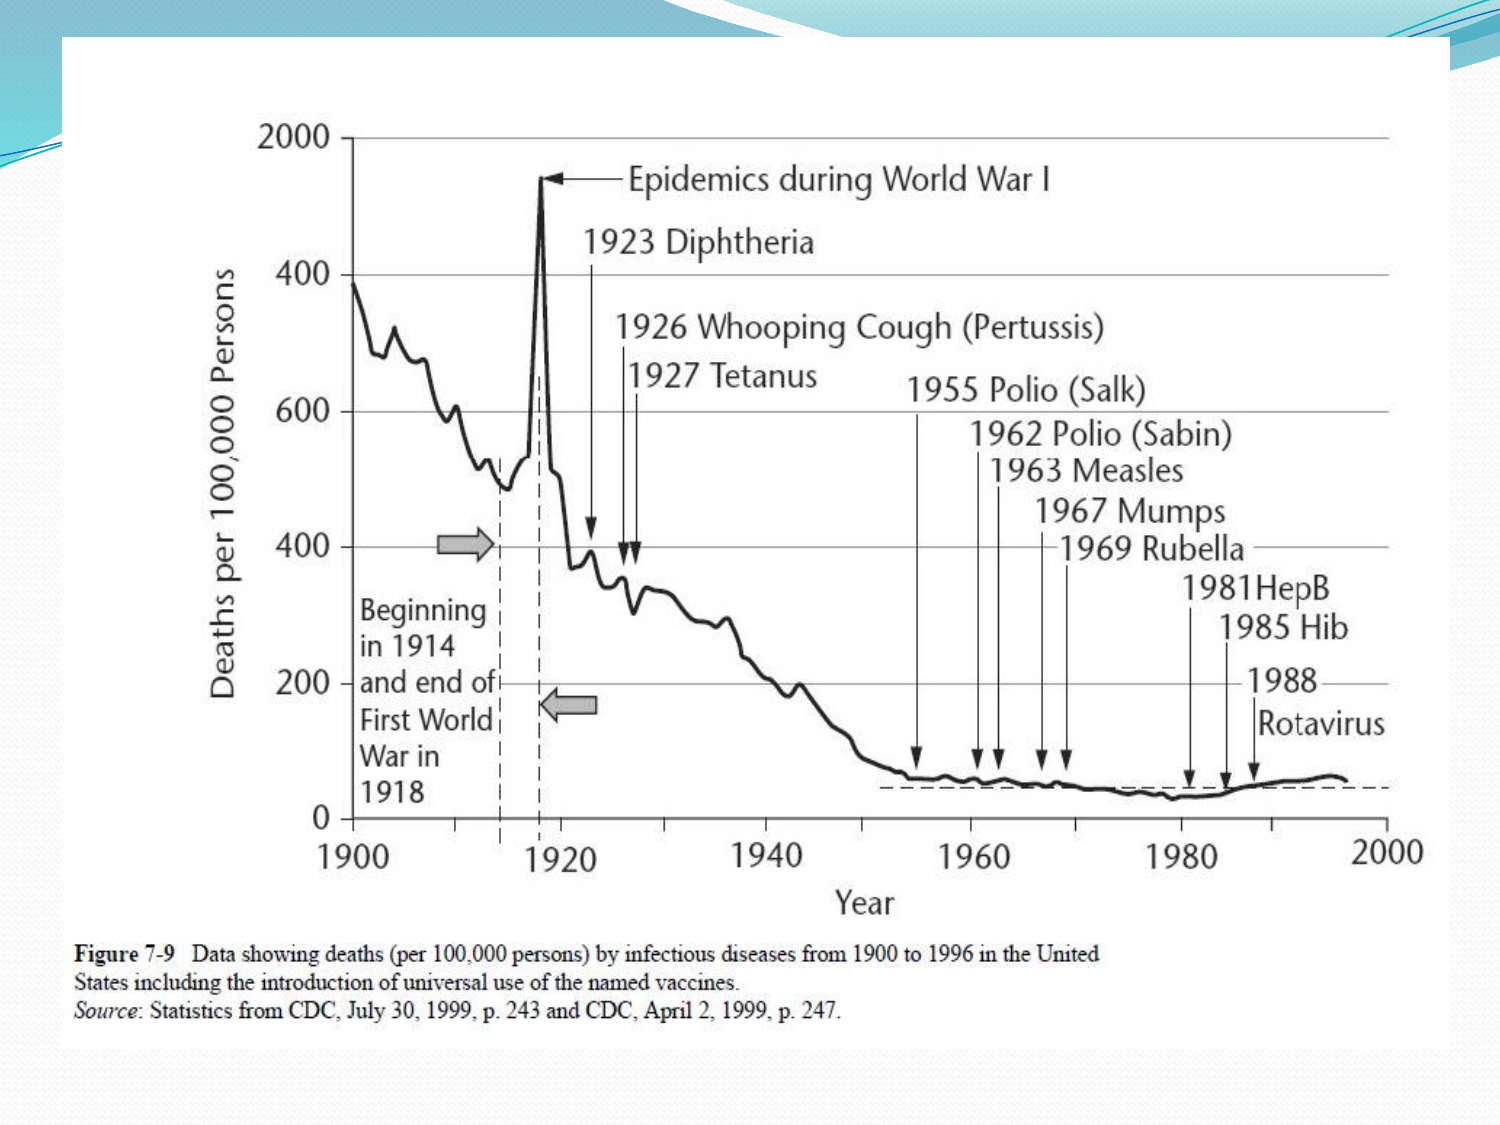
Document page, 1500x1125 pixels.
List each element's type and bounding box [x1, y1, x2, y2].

picture [62, 37, 1451, 1051]
